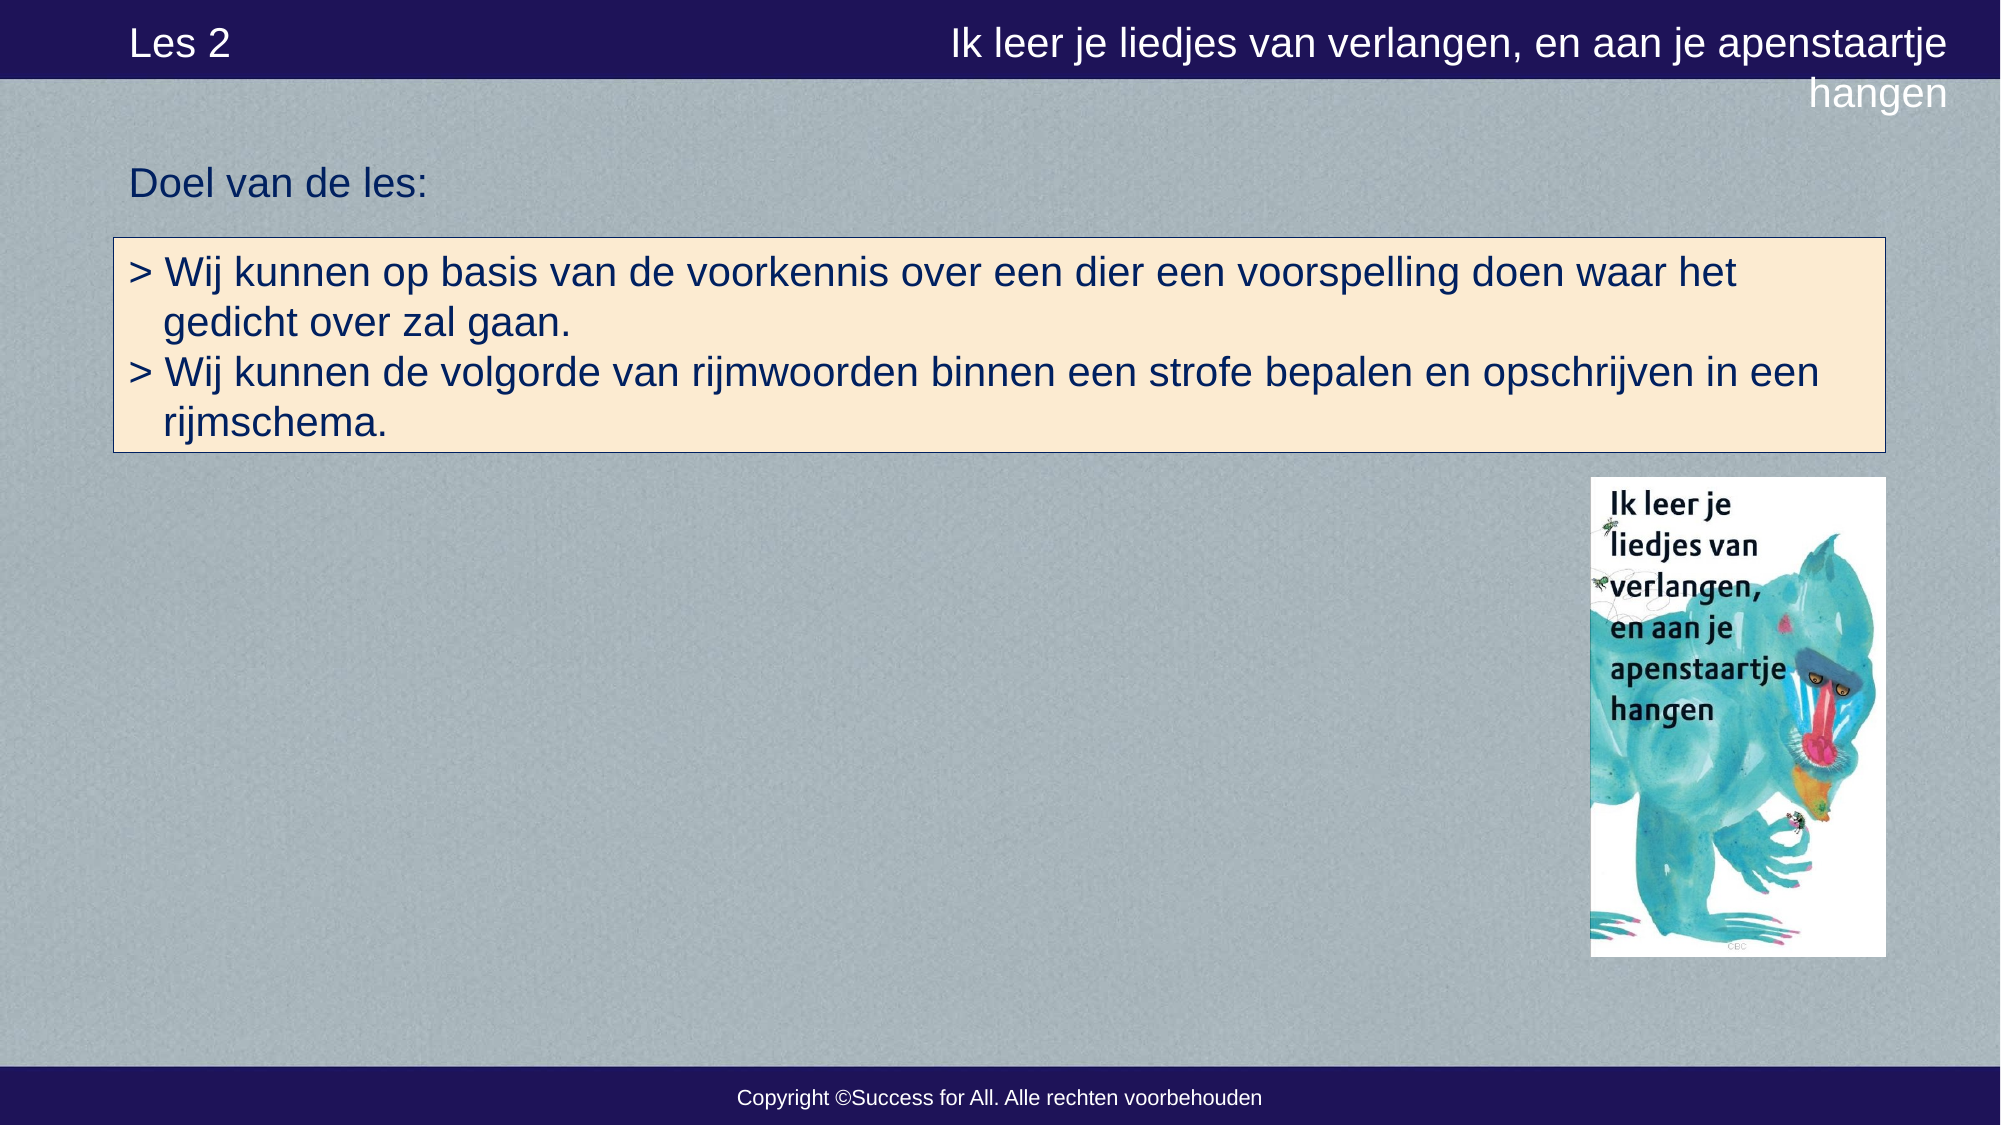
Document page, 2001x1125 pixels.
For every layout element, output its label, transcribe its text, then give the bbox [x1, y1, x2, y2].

text_box Ik leer je liedjes van verlangen, en aan je apenstaartje hangen [786, 8, 1963, 123]
text_box Les 2 [114, 8, 354, 73]
text_box Doel van de les: [113, 148, 1635, 214]
text_box > Wij kunnen op basis van de voorkennis over een dier een voorspelling doen waar het gedicht over zal gaan. > Wij kunnen de volgorde van rijmwoorden binnen een strofe bepalen en opschrijven in een rijmschema. [113, 237, 1886, 453]
picture [0, 0, 2001, 1125]
text_box Copyright ©Success for All. Alle rechten voorbehouden [0, 1076, 2000, 1125]
